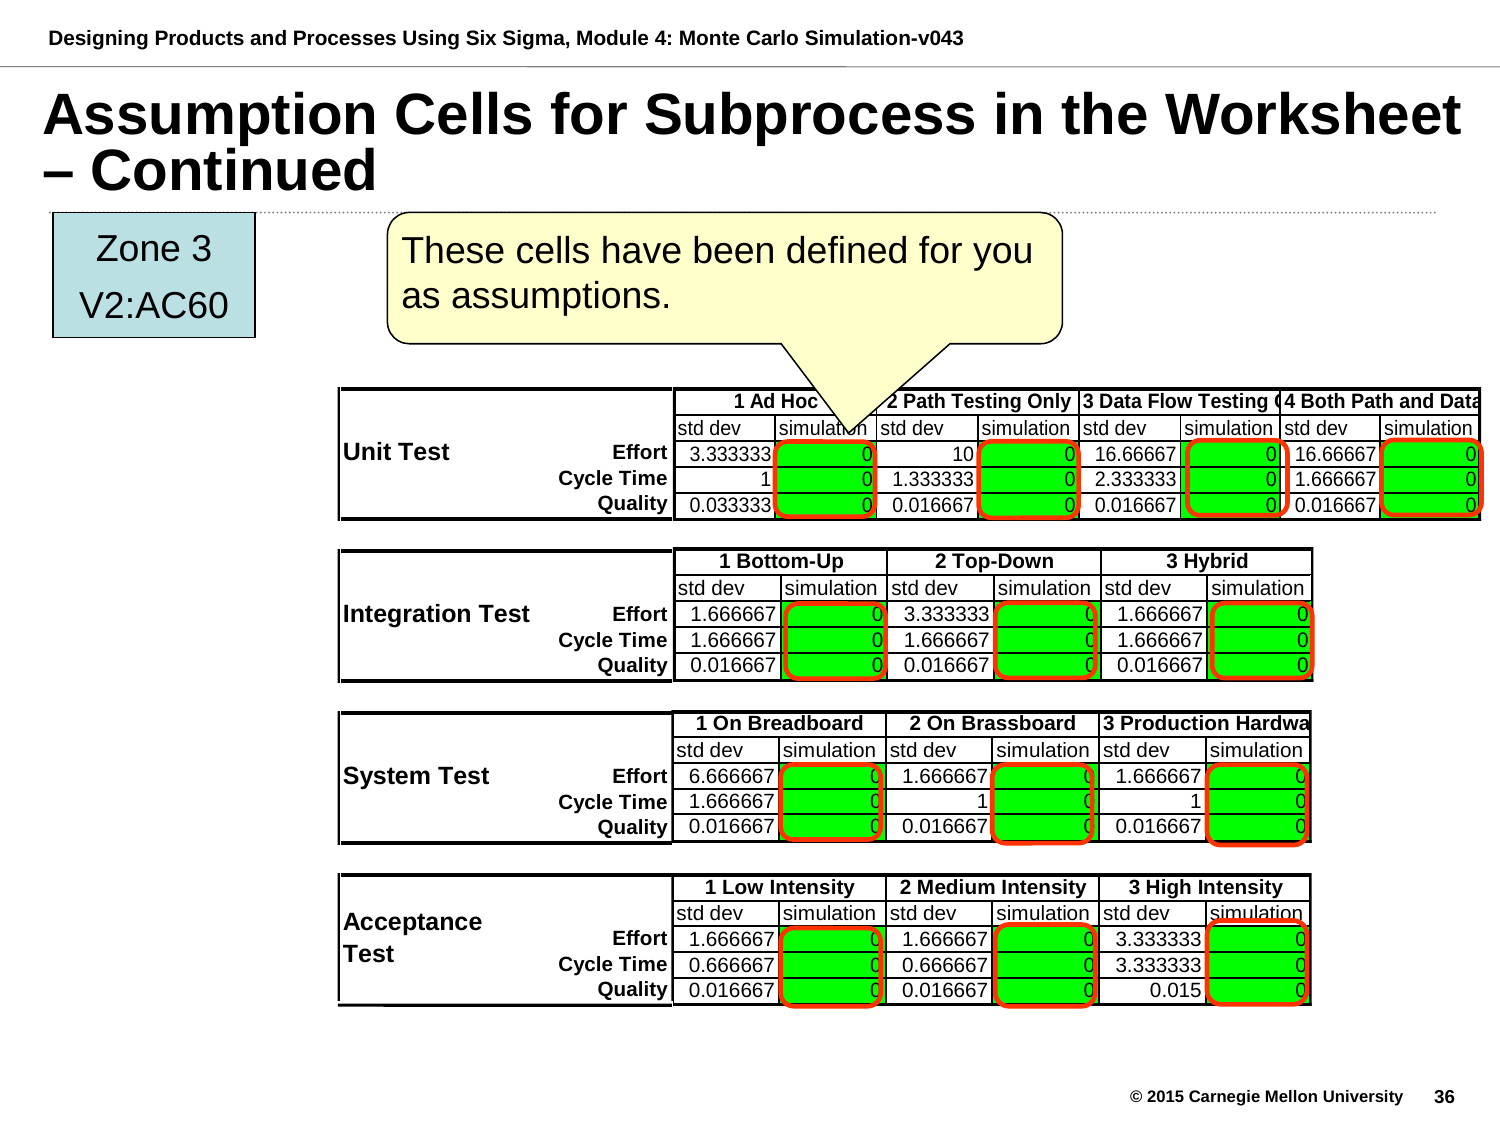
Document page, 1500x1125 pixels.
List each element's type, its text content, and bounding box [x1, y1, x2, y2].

picture [337, 387, 1482, 1007]
text_box These cells have been defined for you as assumptions. [387, 212, 1063, 386]
title Assumption Cells for Subprocess in the Worksheet – Continued [42, 89, 1483, 202]
text_box Zone 3 V2:AC60 [53, 212, 255, 338]
